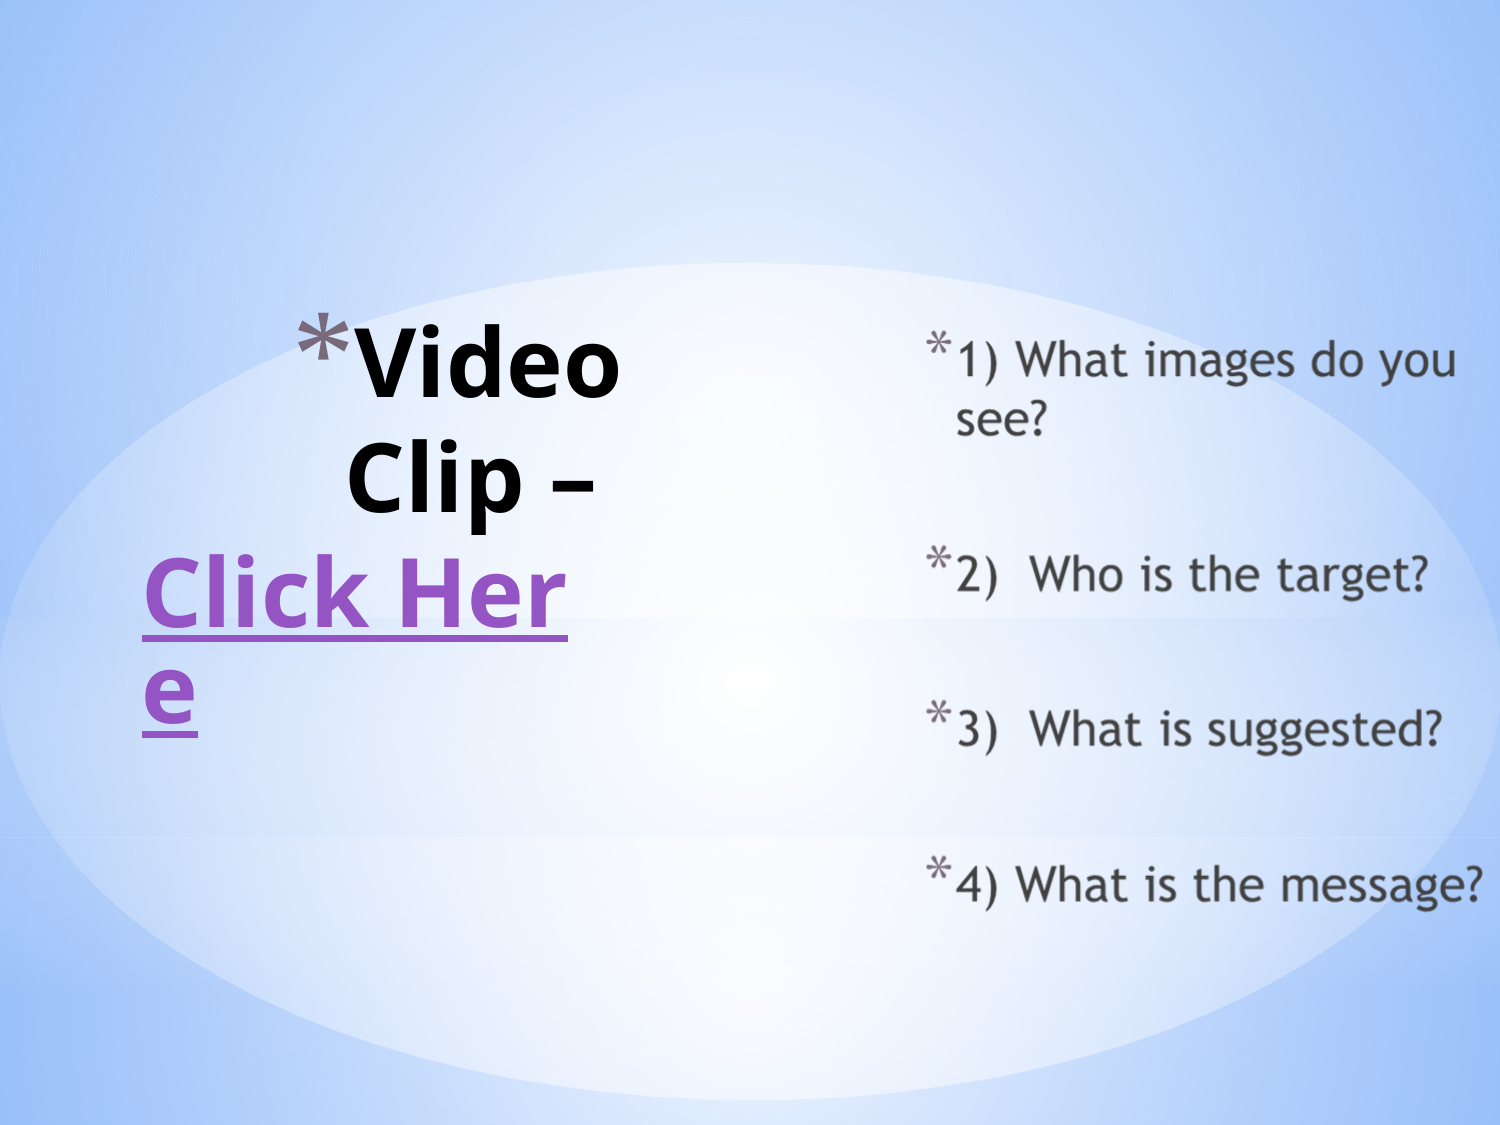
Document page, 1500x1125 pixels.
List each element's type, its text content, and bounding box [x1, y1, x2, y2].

title Video Clip – Click Here [75, 294, 638, 757]
picture [887, 299, 1500, 1101]
